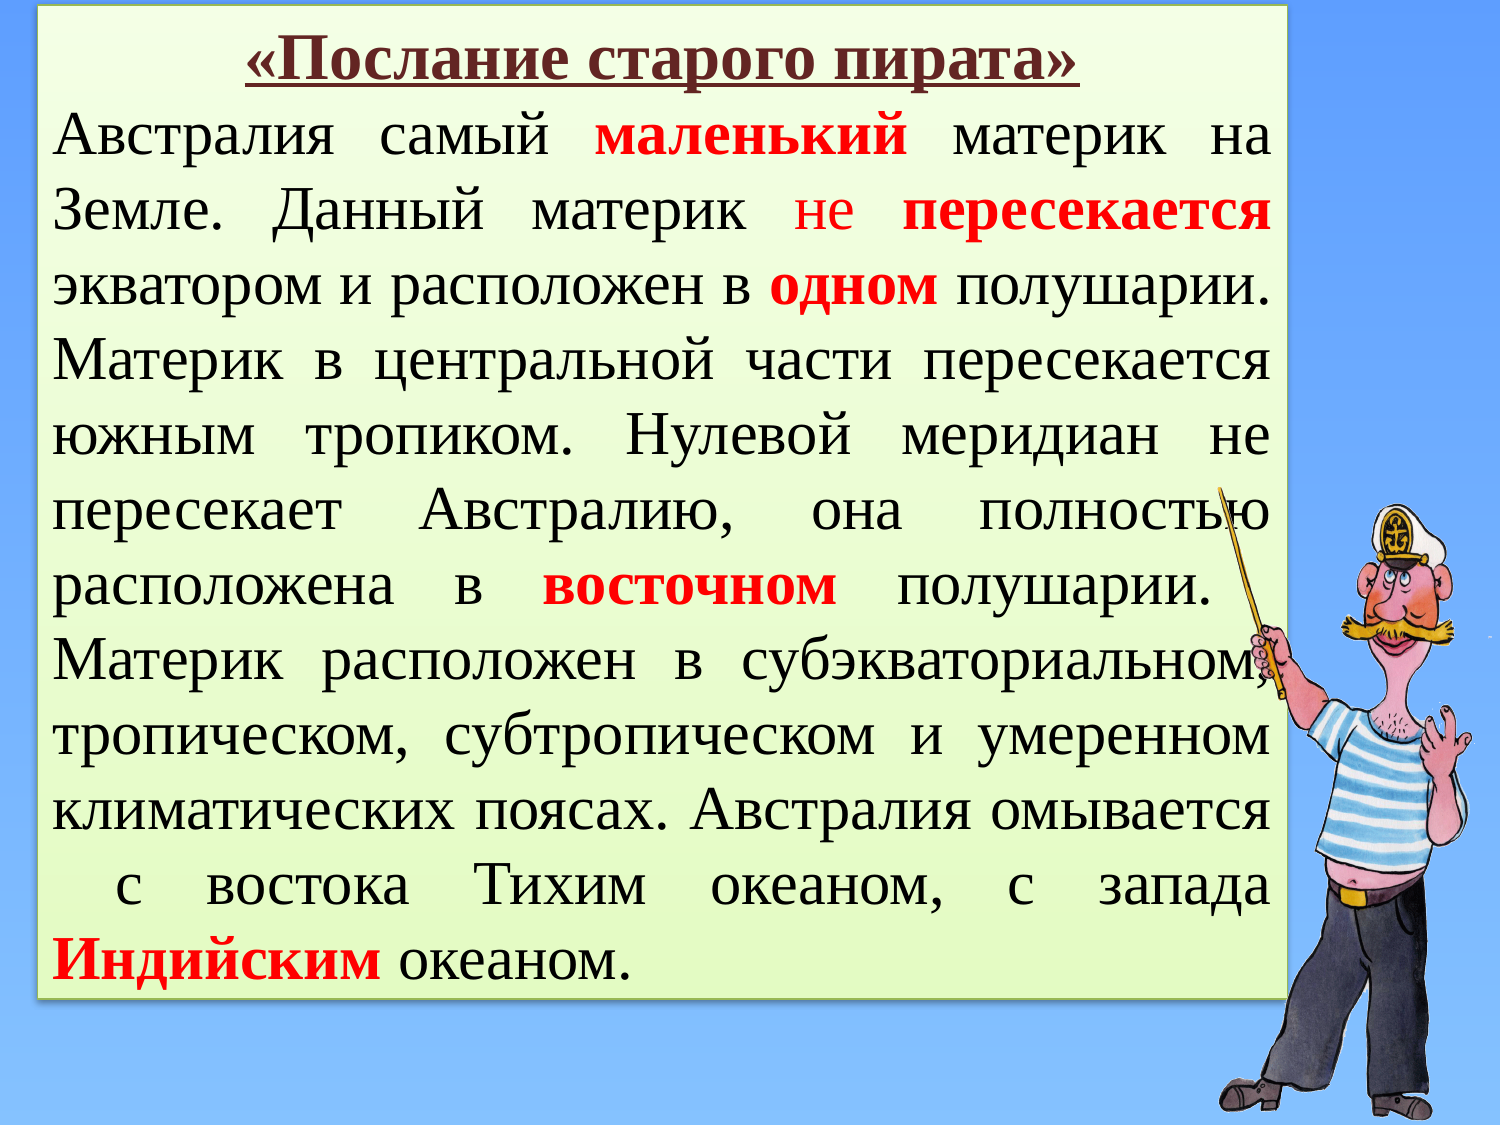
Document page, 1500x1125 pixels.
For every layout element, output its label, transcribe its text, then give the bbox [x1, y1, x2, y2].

picture [1199, 487, 1500, 1125]
text_box «Послание старого пирата» Австралия самый маленький материк на Земле. Данный материк не пересекается экватором и расположен в одном полушарии. Материк в центральной части пересекается южным тропиком. Нулевой меридиан не пересекает Австралию, она полностью расположена в восточном полушарии. Материк расположен в субэкваториальном, тропическом, субтропическом и умеренном климатических поясах. Австралия омывается с востока Тихим океаном, с запада Индийским океаном. [37, 4, 1288, 1000]
